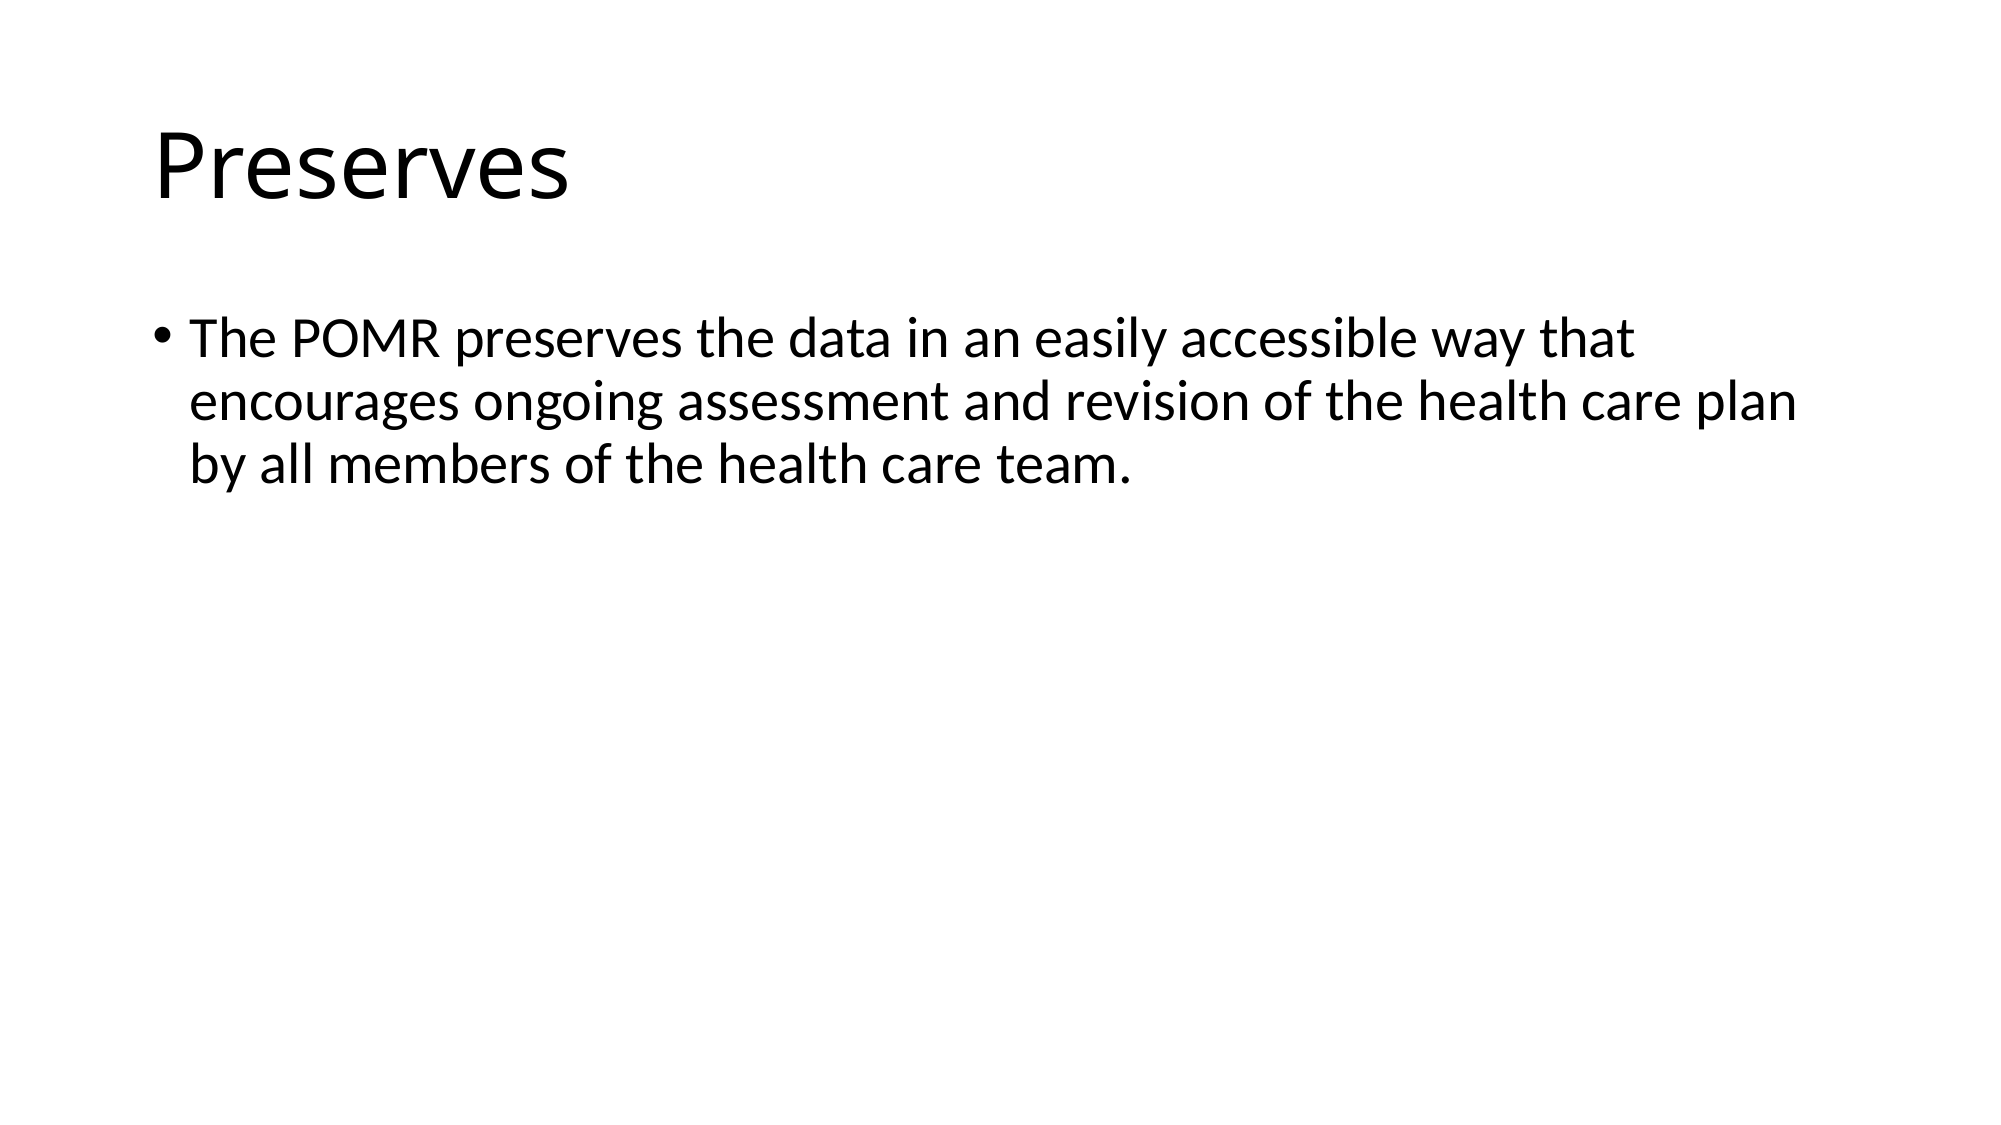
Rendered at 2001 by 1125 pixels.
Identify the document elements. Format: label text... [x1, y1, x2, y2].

list The POMR preserves the data in an easily accessible way that encourages ongoing assessment and revision of the health care plan by all members of the health care team. [137, 299, 1863, 1014]
title Preserves [137, 59, 1863, 278]
